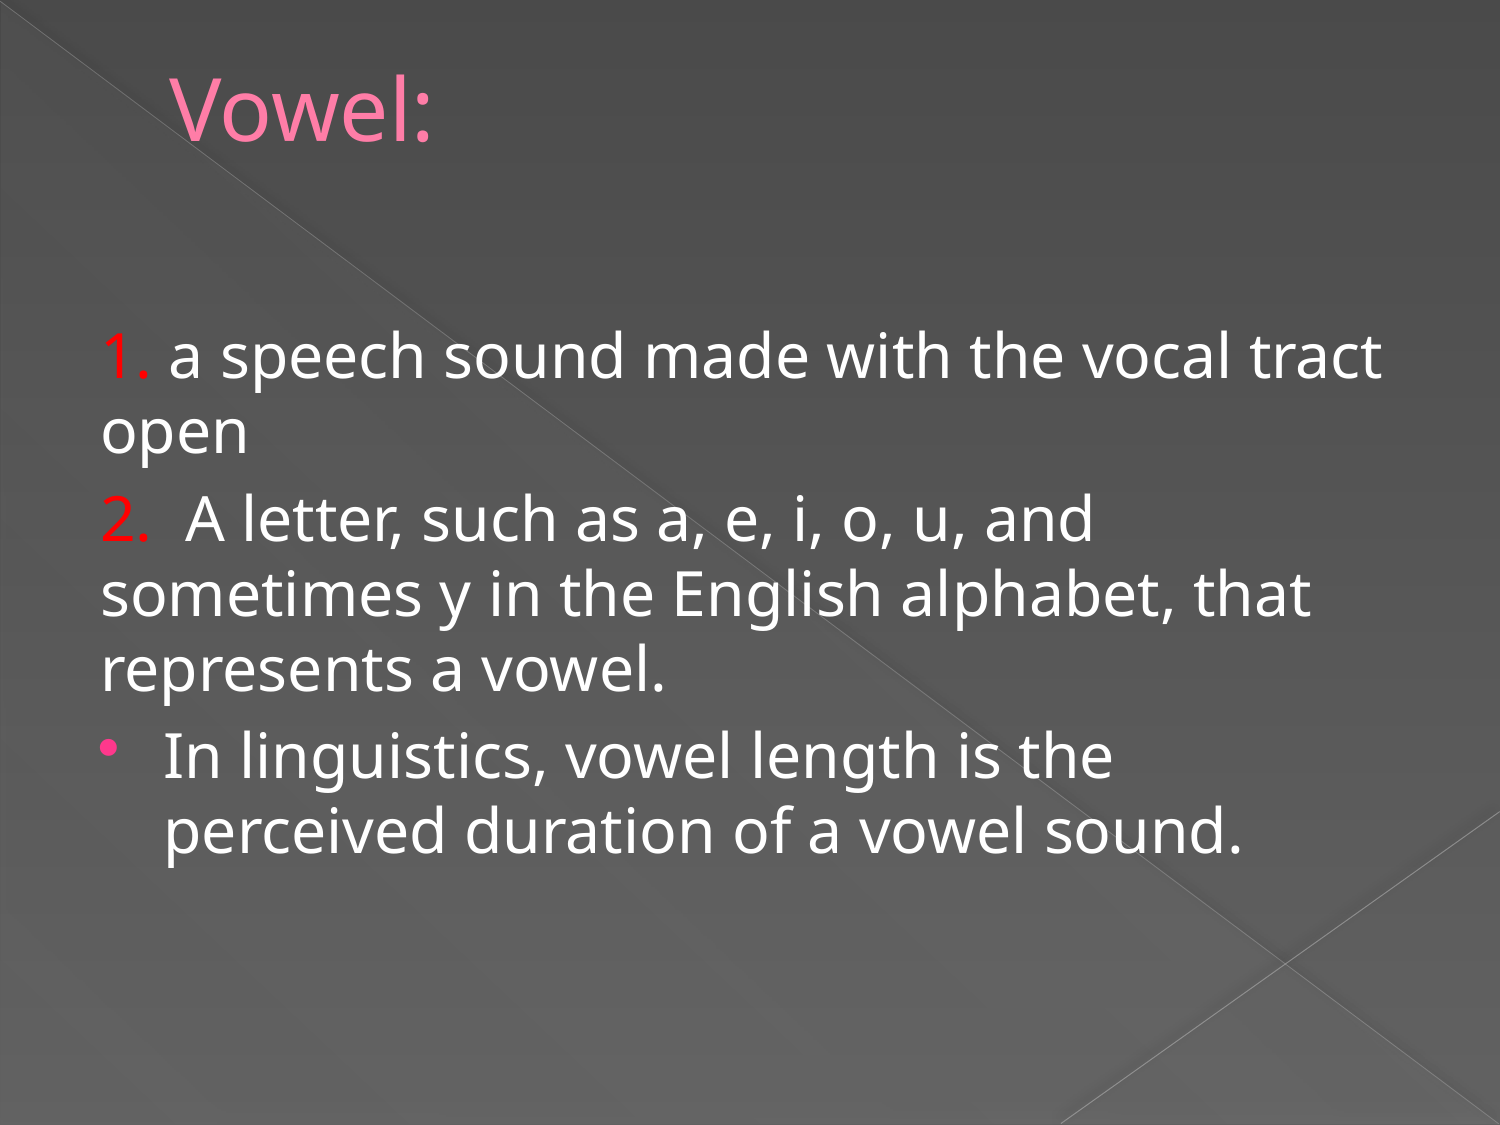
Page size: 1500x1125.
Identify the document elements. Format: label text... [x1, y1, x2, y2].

title Vowel: [75, 43, 1425, 274]
list 1. a speech sound made with the vocal tract open 2. A letter, such as a, e, i, o, u, and sometimes y in the English alphabet, that represents a vowel. In linguistics, vowel length is the perceived duration of a vowel sound. [75, 308, 1425, 1059]
